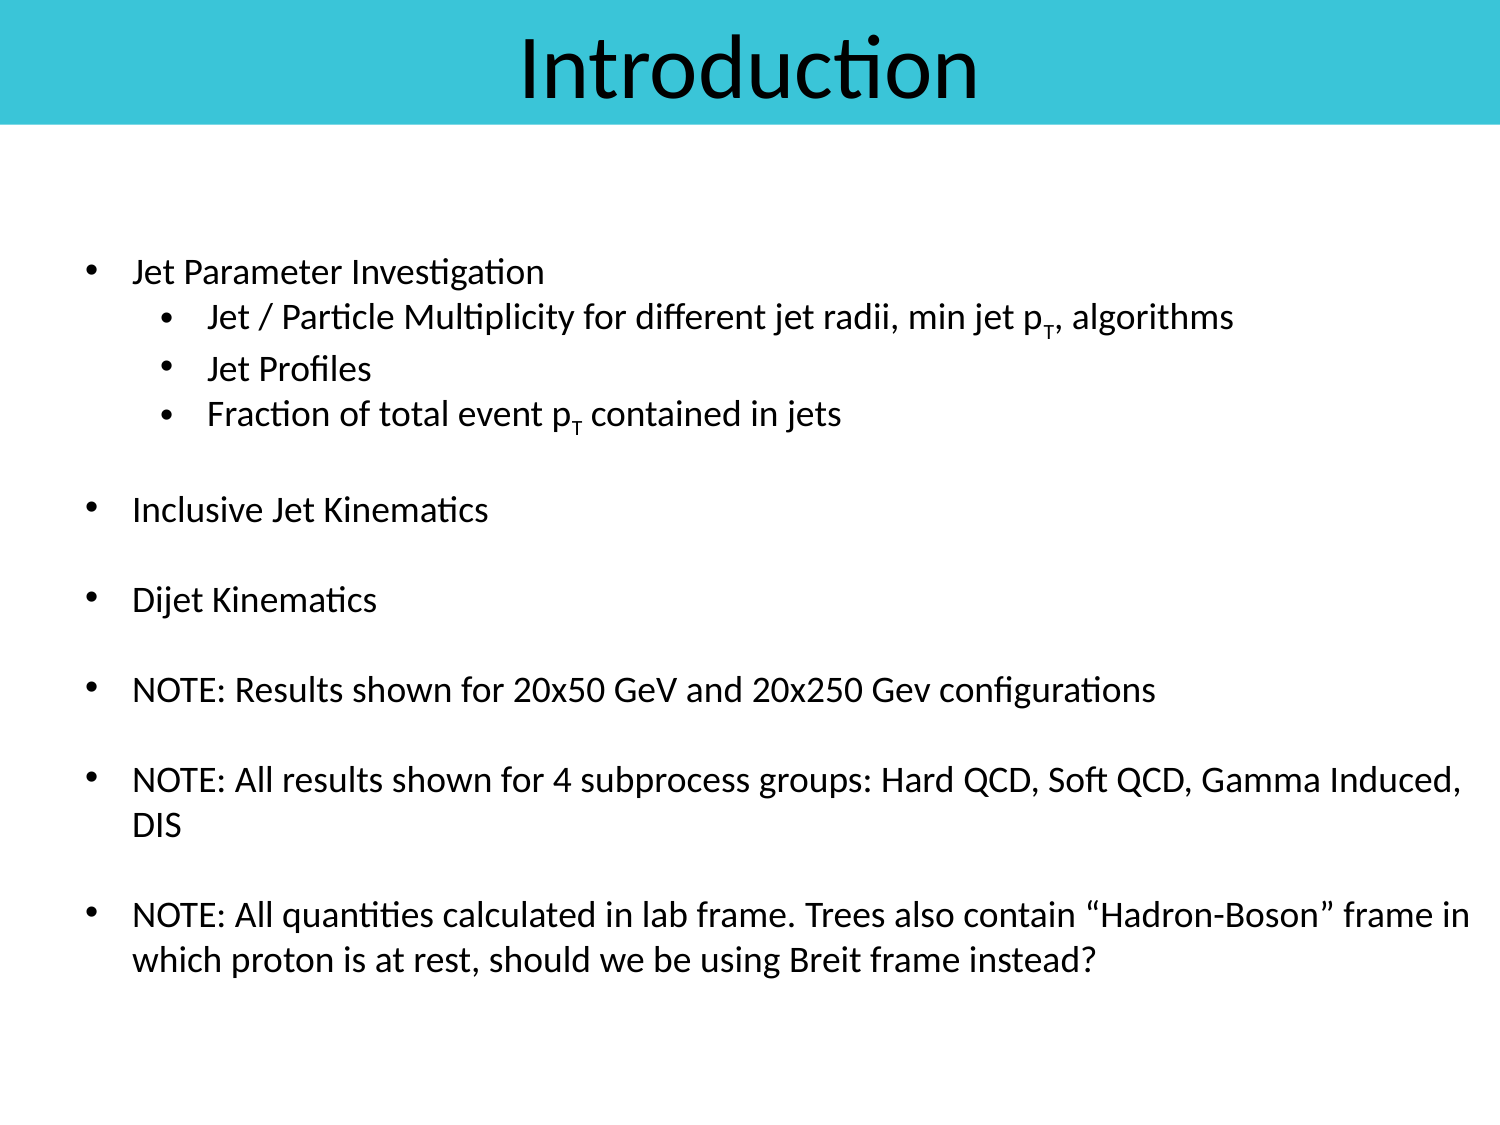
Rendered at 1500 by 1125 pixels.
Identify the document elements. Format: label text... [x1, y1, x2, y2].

text_box Introduction [0, 0, 1500, 125]
text_box Jet Parameter Investigation Jet / Particle Multiplicity for different jet radii, min jet pT, algorithms Jet Profiles Fraction of total event pT contained in jets Inclusive Jet Kinematics Dijet Kinematics NOTE: Results shown for 20x50 GeV and 20x250 Gev configurations NOTE: All results shown for 4 subprocess groups: Hard QCD, Soft QCD, Gamma Induced, DIS NOTE: All quantities calculated in lab frame. Trees also contain “Hadron-Boson” frame in which proton is at rest, should we be using Breit frame instead? [70, 239, 1500, 987]
